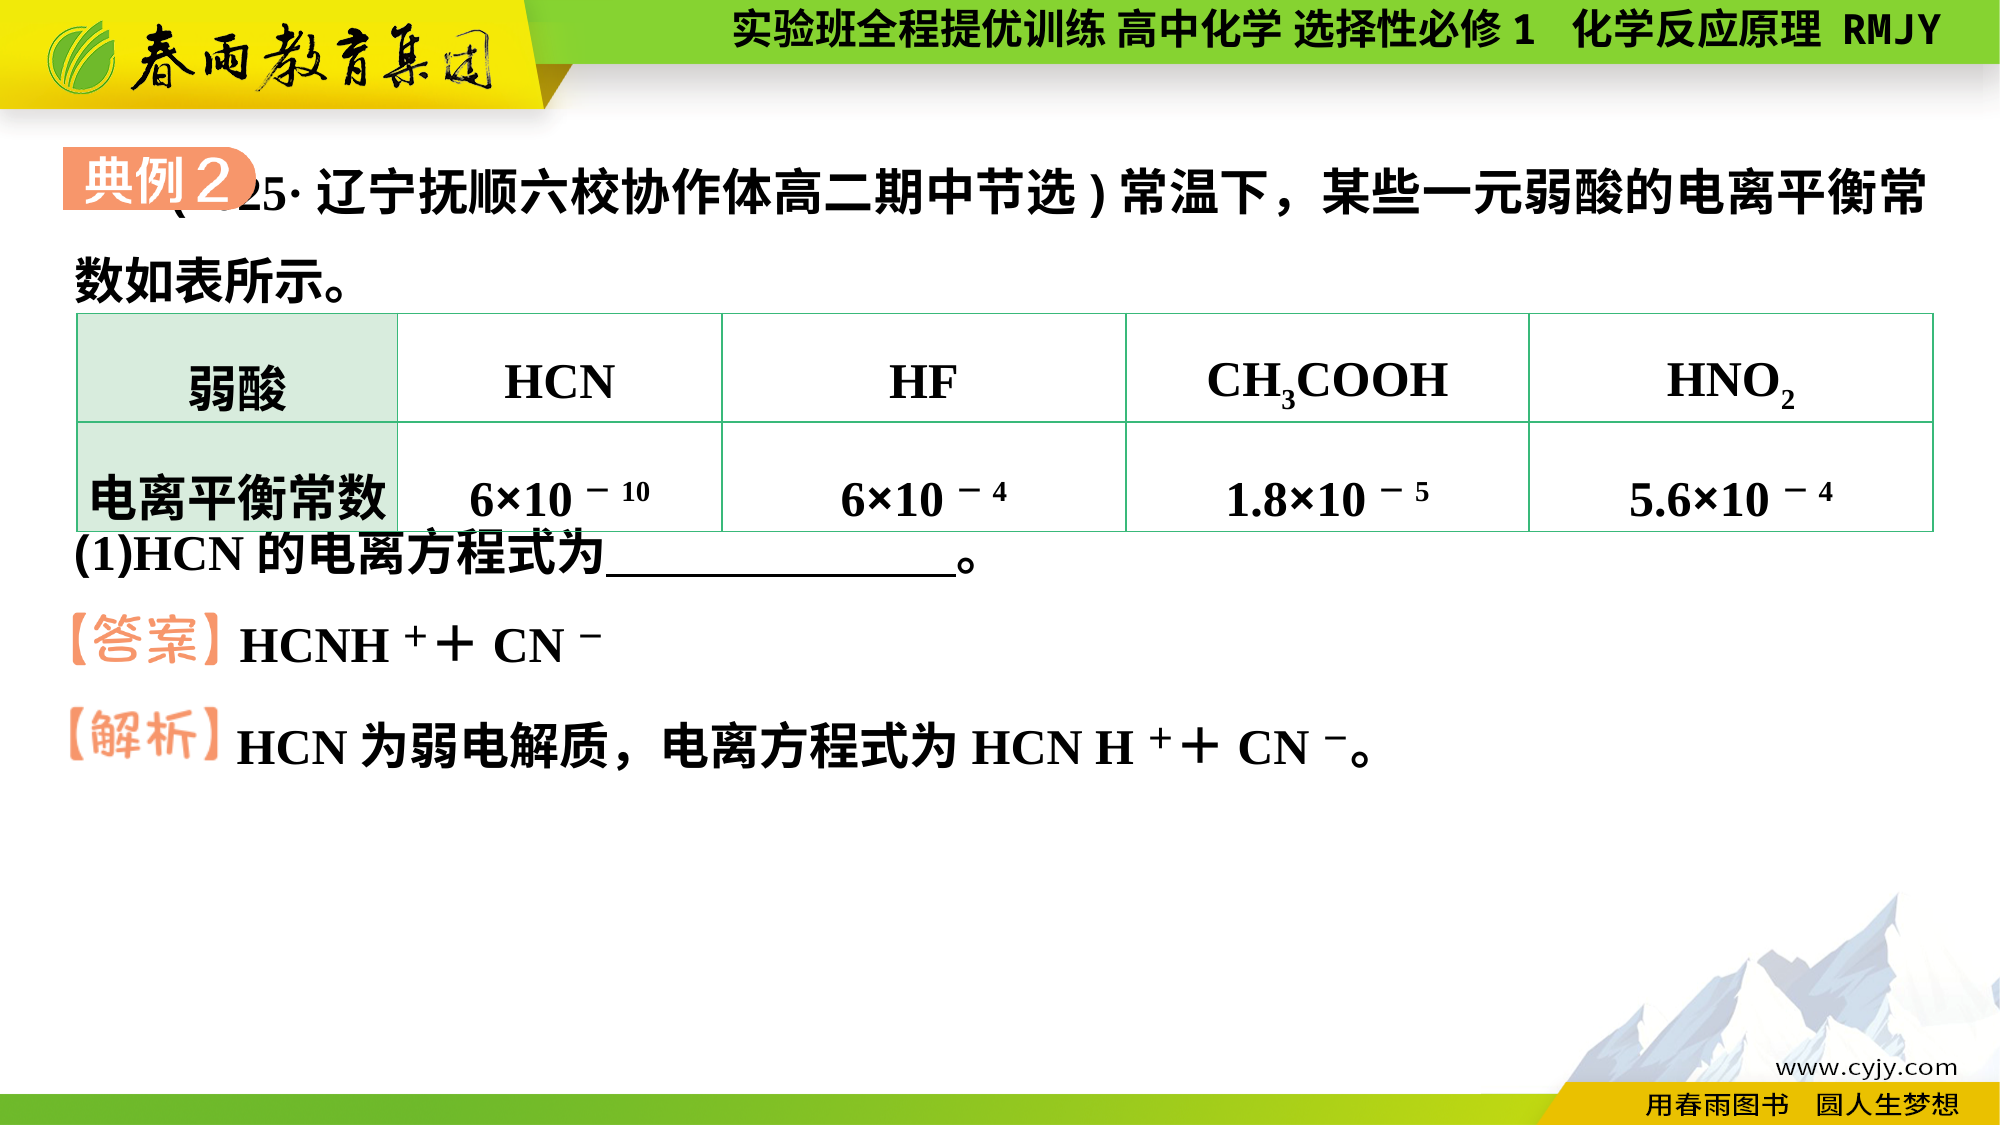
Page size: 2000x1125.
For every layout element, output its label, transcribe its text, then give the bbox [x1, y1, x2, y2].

table_header HCN [398, 314, 721, 421]
table_cell 1.8×10－5 [1127, 423, 1528, 531]
table_cell 电离平衡常数 [78, 423, 397, 531]
table_header CH3COOH [1127, 314, 1528, 421]
table_cell 6×10－10 [398, 423, 721, 531]
table_header HNO2 [1530, 314, 1932, 421]
table_cell 5.6×10－4 [1530, 423, 1932, 531]
table_header HF [723, 314, 1125, 421]
table_header 弱酸 [78, 314, 397, 421]
picture [0, 0, 2000, 1125]
table_cell 6×10－4 [723, 423, 1125, 531]
list (2025·辽宁抚顺六校协作体高二期中节选)常温下，某些一元弱酸的电离平衡常数如表所示。 (1)HCN的电离方程式为 。 [59, 122, 1944, 592]
